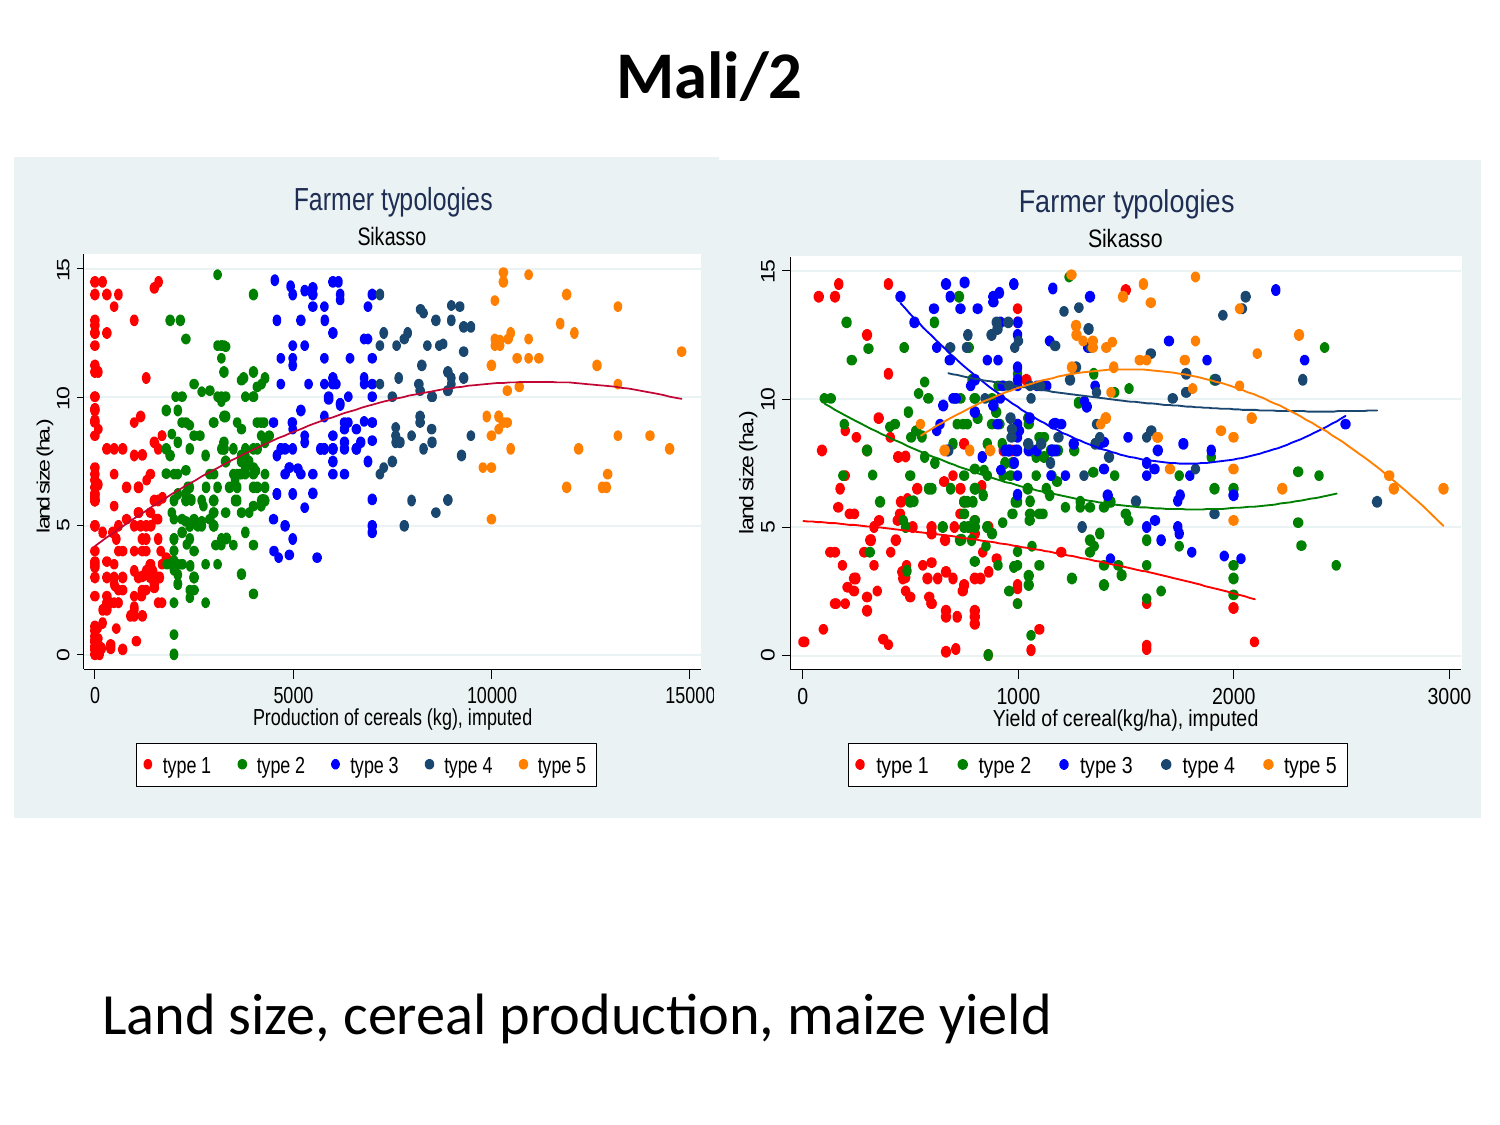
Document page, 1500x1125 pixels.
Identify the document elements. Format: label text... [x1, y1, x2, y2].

text_box Land size, cereal production, maize yield [87, 968, 1408, 1054]
picture [7, 149, 1488, 826]
text_box Mali/2 [7, 24, 1408, 138]
